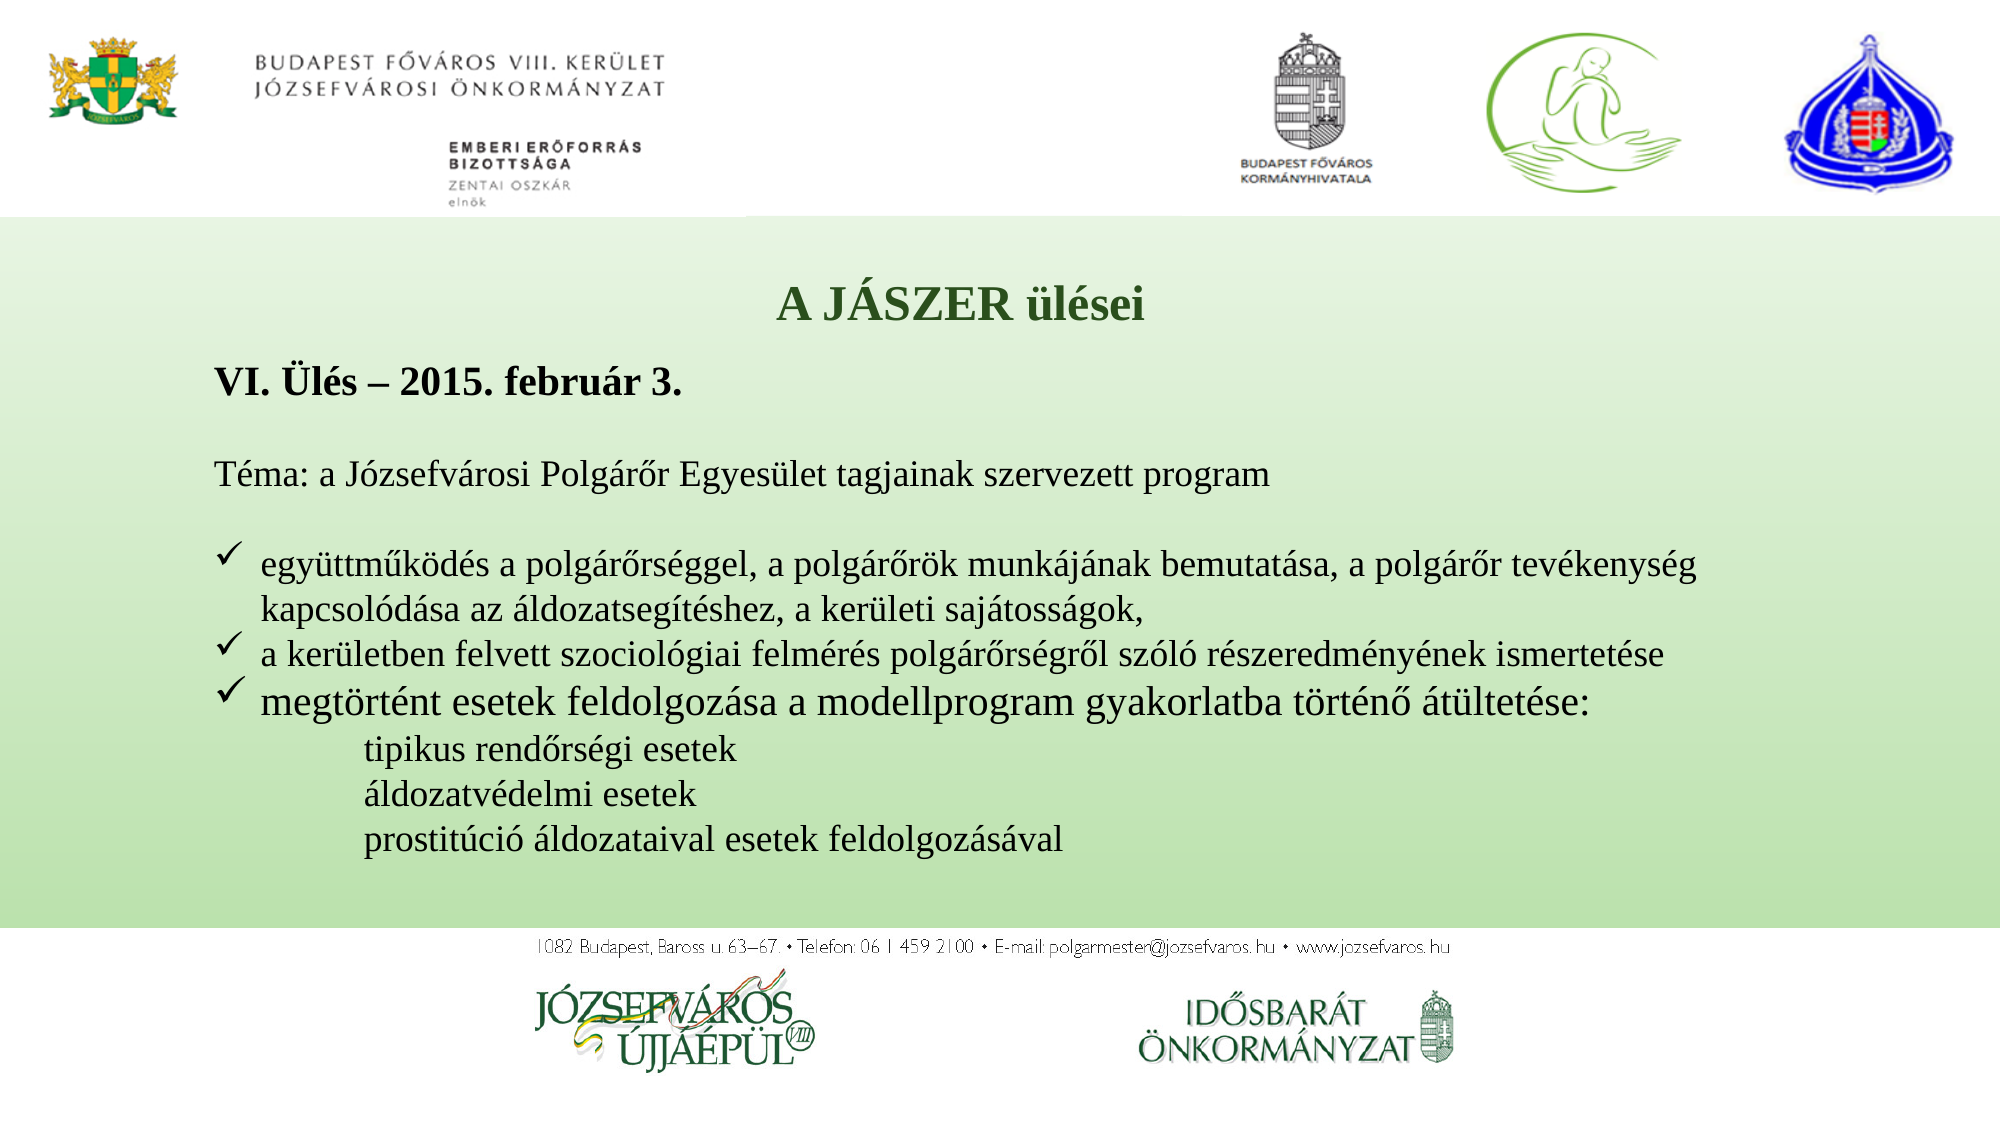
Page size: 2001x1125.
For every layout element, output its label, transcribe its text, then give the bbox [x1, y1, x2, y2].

text_box VI. Ülés – 2015. február 3. Téma: a Józsefvárosi Polgárőr Egyesület tagjainak szervezett program együttműködés a polgárőrséggel, a polgárőrök munkájának bemutatása, a polgárőr tevékenység kapcsolódása az áldozatsegítéshez, a kerületi sajátosságok, a kerületben felvett szociológiai felmérés polgárőrségről szóló részeredményének ismertetése megtörtént esetek feldolgozása a modellprogram gyakorlatba történő átültetése: tipikus rendőrségi esetek áldozatvédelmi esetek prostitúció áldozataival esetek feldolgozásával [199, 346, 1824, 912]
picture [382, 928, 1605, 1125]
picture [1182, 0, 2000, 216]
text_box A JÁSZER ülései [761, 263, 1161, 338]
picture [0, 0, 746, 217]
